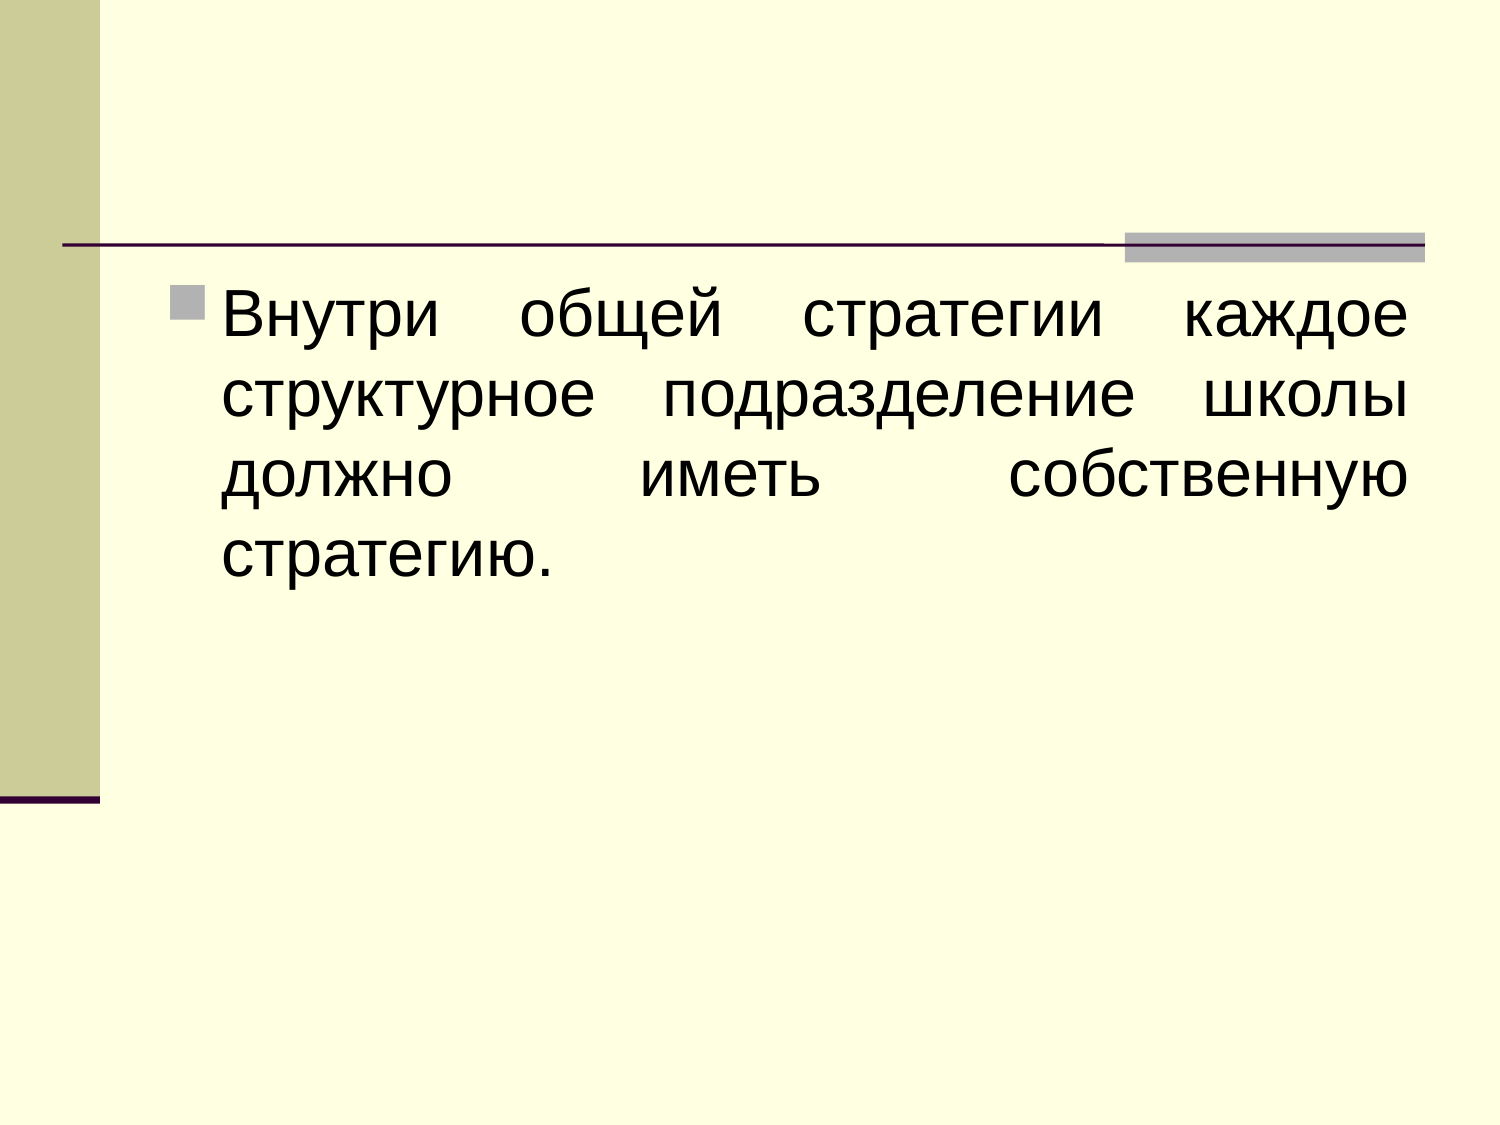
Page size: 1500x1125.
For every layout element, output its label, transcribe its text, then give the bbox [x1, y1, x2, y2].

list Внутри общей стратегии каждое структурное подразделение школы должно иметь собственную стратегию. [150, 262, 1425, 1006]
